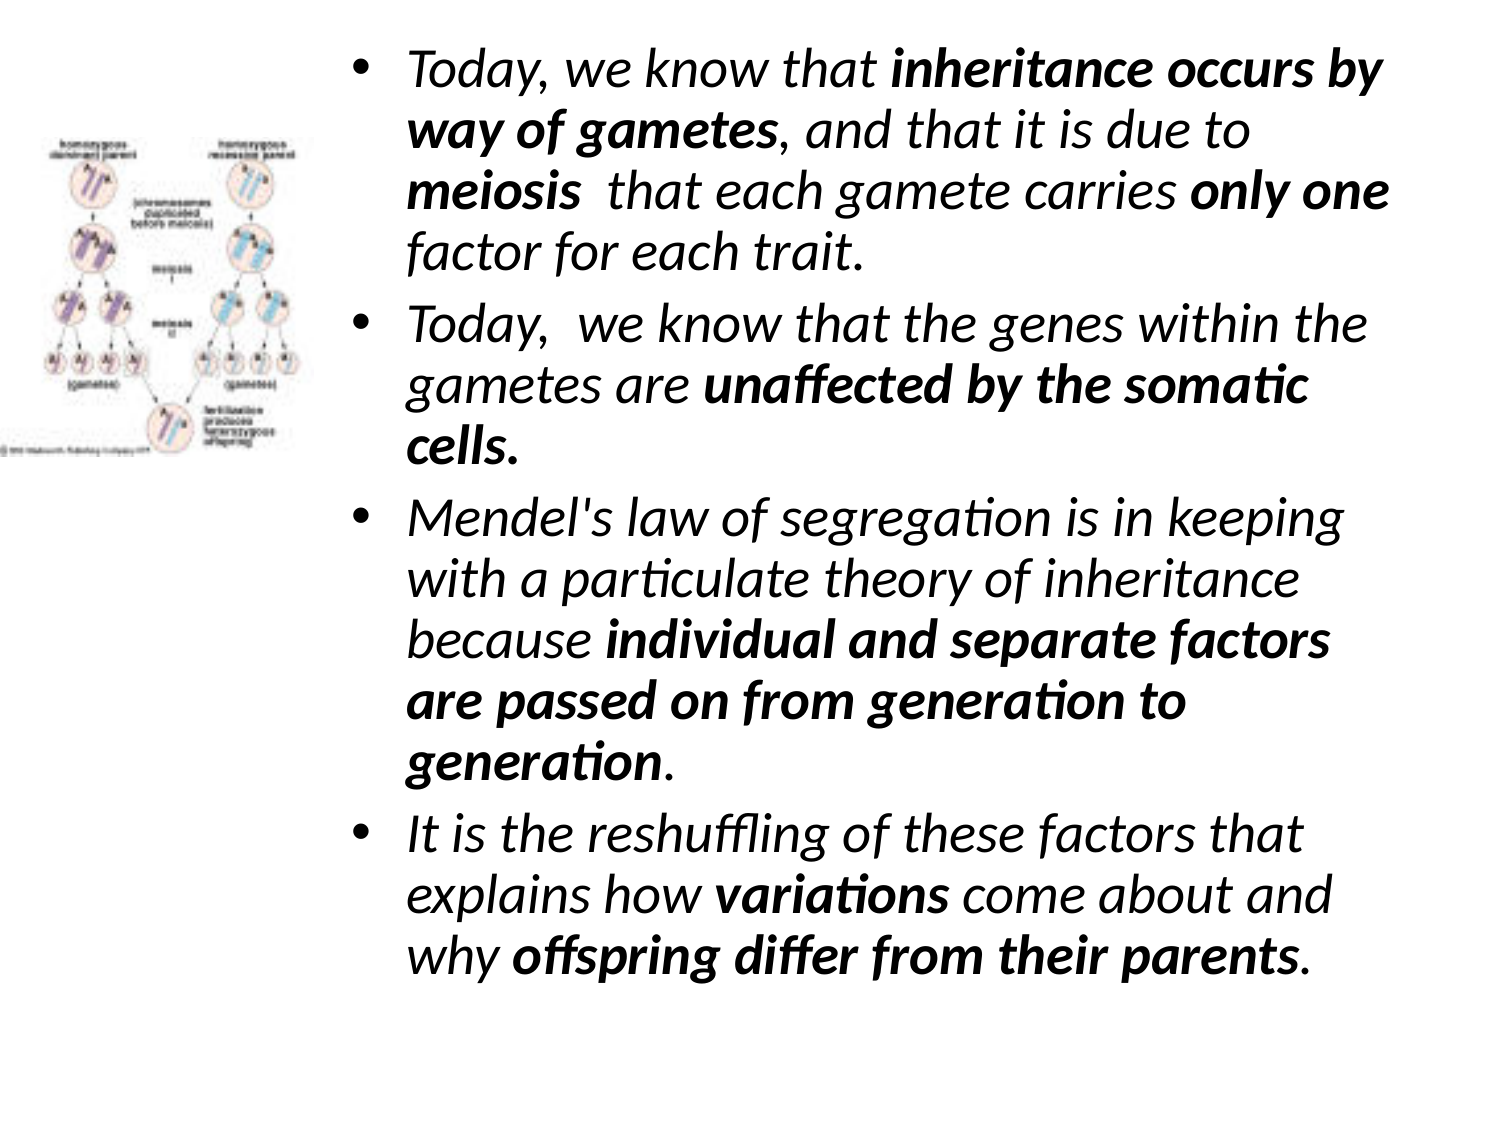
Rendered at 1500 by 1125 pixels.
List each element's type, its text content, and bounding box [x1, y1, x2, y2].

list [0, 136, 314, 457]
list Today, we know that inheritance occurs by way of gametes, and that it is due to meiosis that each gamete carries only one factor for each trait. Today, we know that the genes within the gametes are unaffected by the somatic cells. Mendel's law of segregation is in keeping with a particulate theory of inheritance because individual and separate factors are passed on from generation to generation. It is the reshuffling of these factors that explains how variations come about and why offspring differ from their parents. [336, 31, 1424, 1000]
